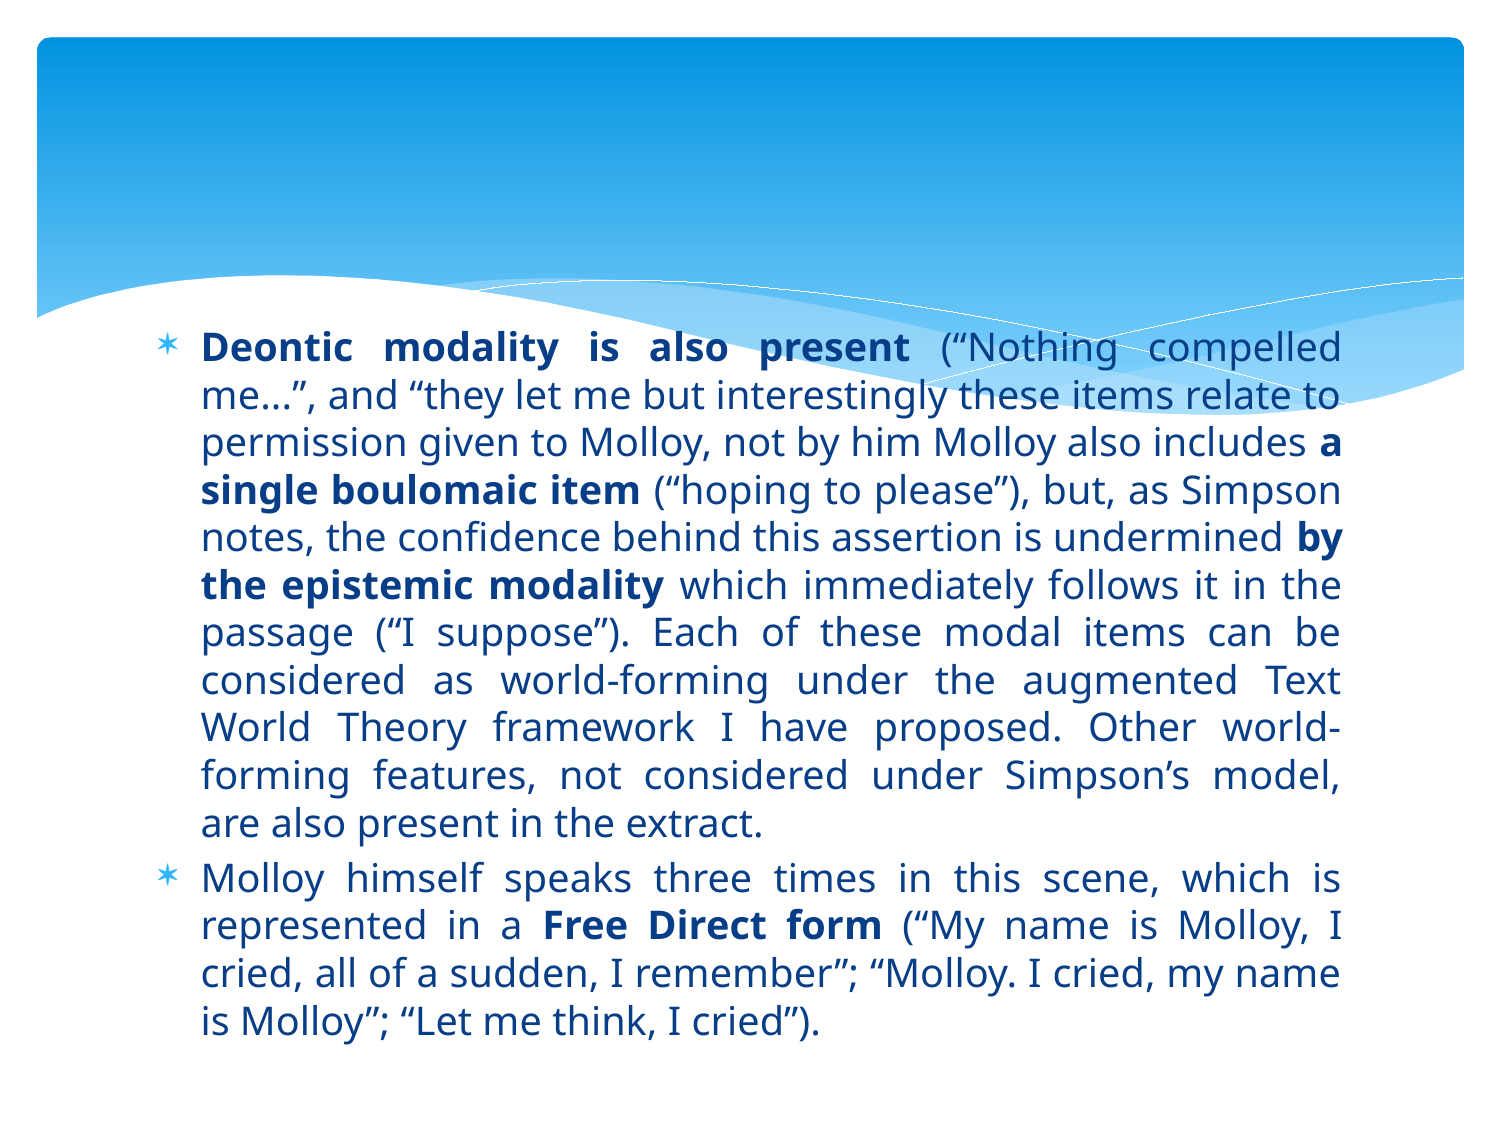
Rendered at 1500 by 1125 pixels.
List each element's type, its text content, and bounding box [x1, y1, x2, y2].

list Deontic modality is also present (“Nothing compelled me...”, and “they let me but interestingly these items relate to permission given to Molloy, not by him Molloy also includes a single boulomaic item (“hoping to please”), but, as Simpson notes, the confidence behind this assertion is undermined by the epistemic modality which immediately follows it in the passage (“I suppose”). Each of these modal items can be considered as world-forming under the augmented Text World Theory framework I have proposed. Other world-forming features, not considered under Simpson’s model, are also present in the extract. Molloy himself speaks three times in this scene, which is represented in a Free Direct form (“My name is Molloy, I cried, all of a sudden, I remember”; “Molloy. I cried, my name is Molloy”; “Let me think, I cried”). [143, 314, 1359, 1059]
